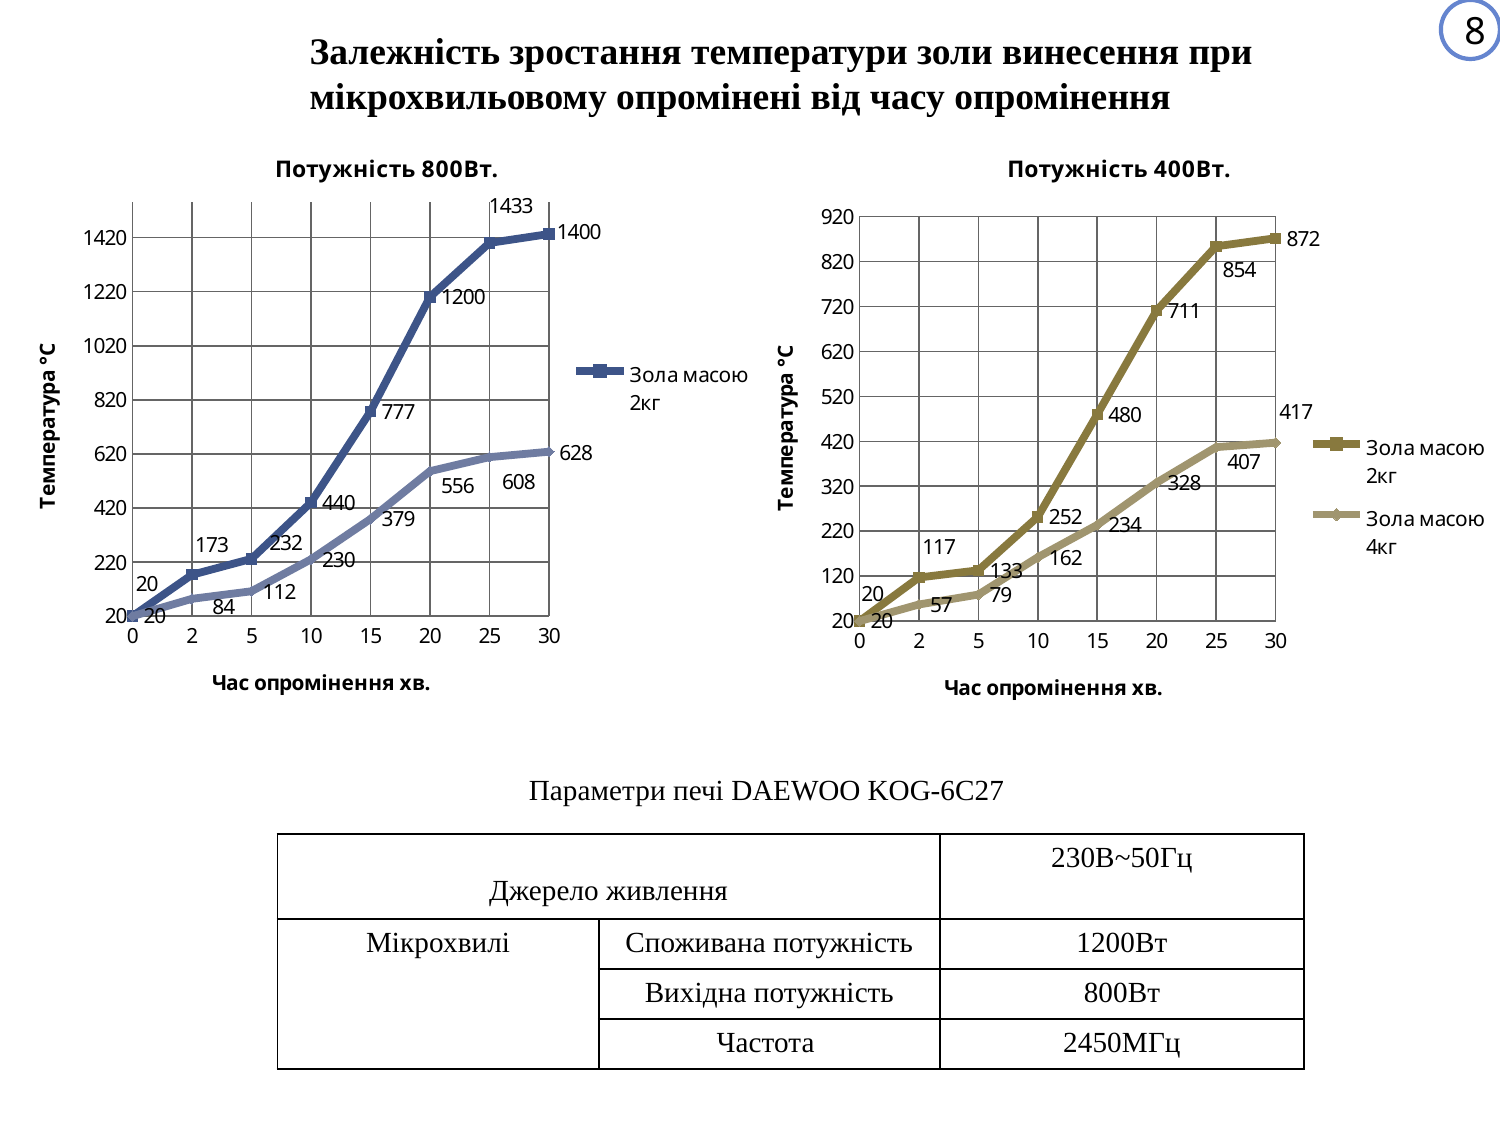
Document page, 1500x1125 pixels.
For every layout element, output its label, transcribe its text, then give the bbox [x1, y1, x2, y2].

table_cell 1200Вт [941, 920, 1303, 968]
table_cell Споживана потужність [600, 920, 939, 968]
table_header 230В~50Гц [941, 835, 1303, 918]
text_box Параметри печі DAEWOO KOG-6C27 [513, 773, 1027, 814]
table_cell Вихідна потужність [600, 970, 939, 1018]
table_cell 2450МГц [941, 1020, 1303, 1068]
table_cell Мікрохвилі [278, 920, 598, 1068]
table_cell 800Вт [941, 970, 1303, 1018]
text_box Залежність зростання температури золи винесення при мікрохвильовому опромінені від часу опромінення [294, 19, 1278, 125]
chart [0, 125, 1500, 734]
table_cell Частота [600, 1020, 939, 1068]
text_box 8 [1438, 0, 1500, 62]
table_header Джерело живлення [278, 835, 939, 918]
